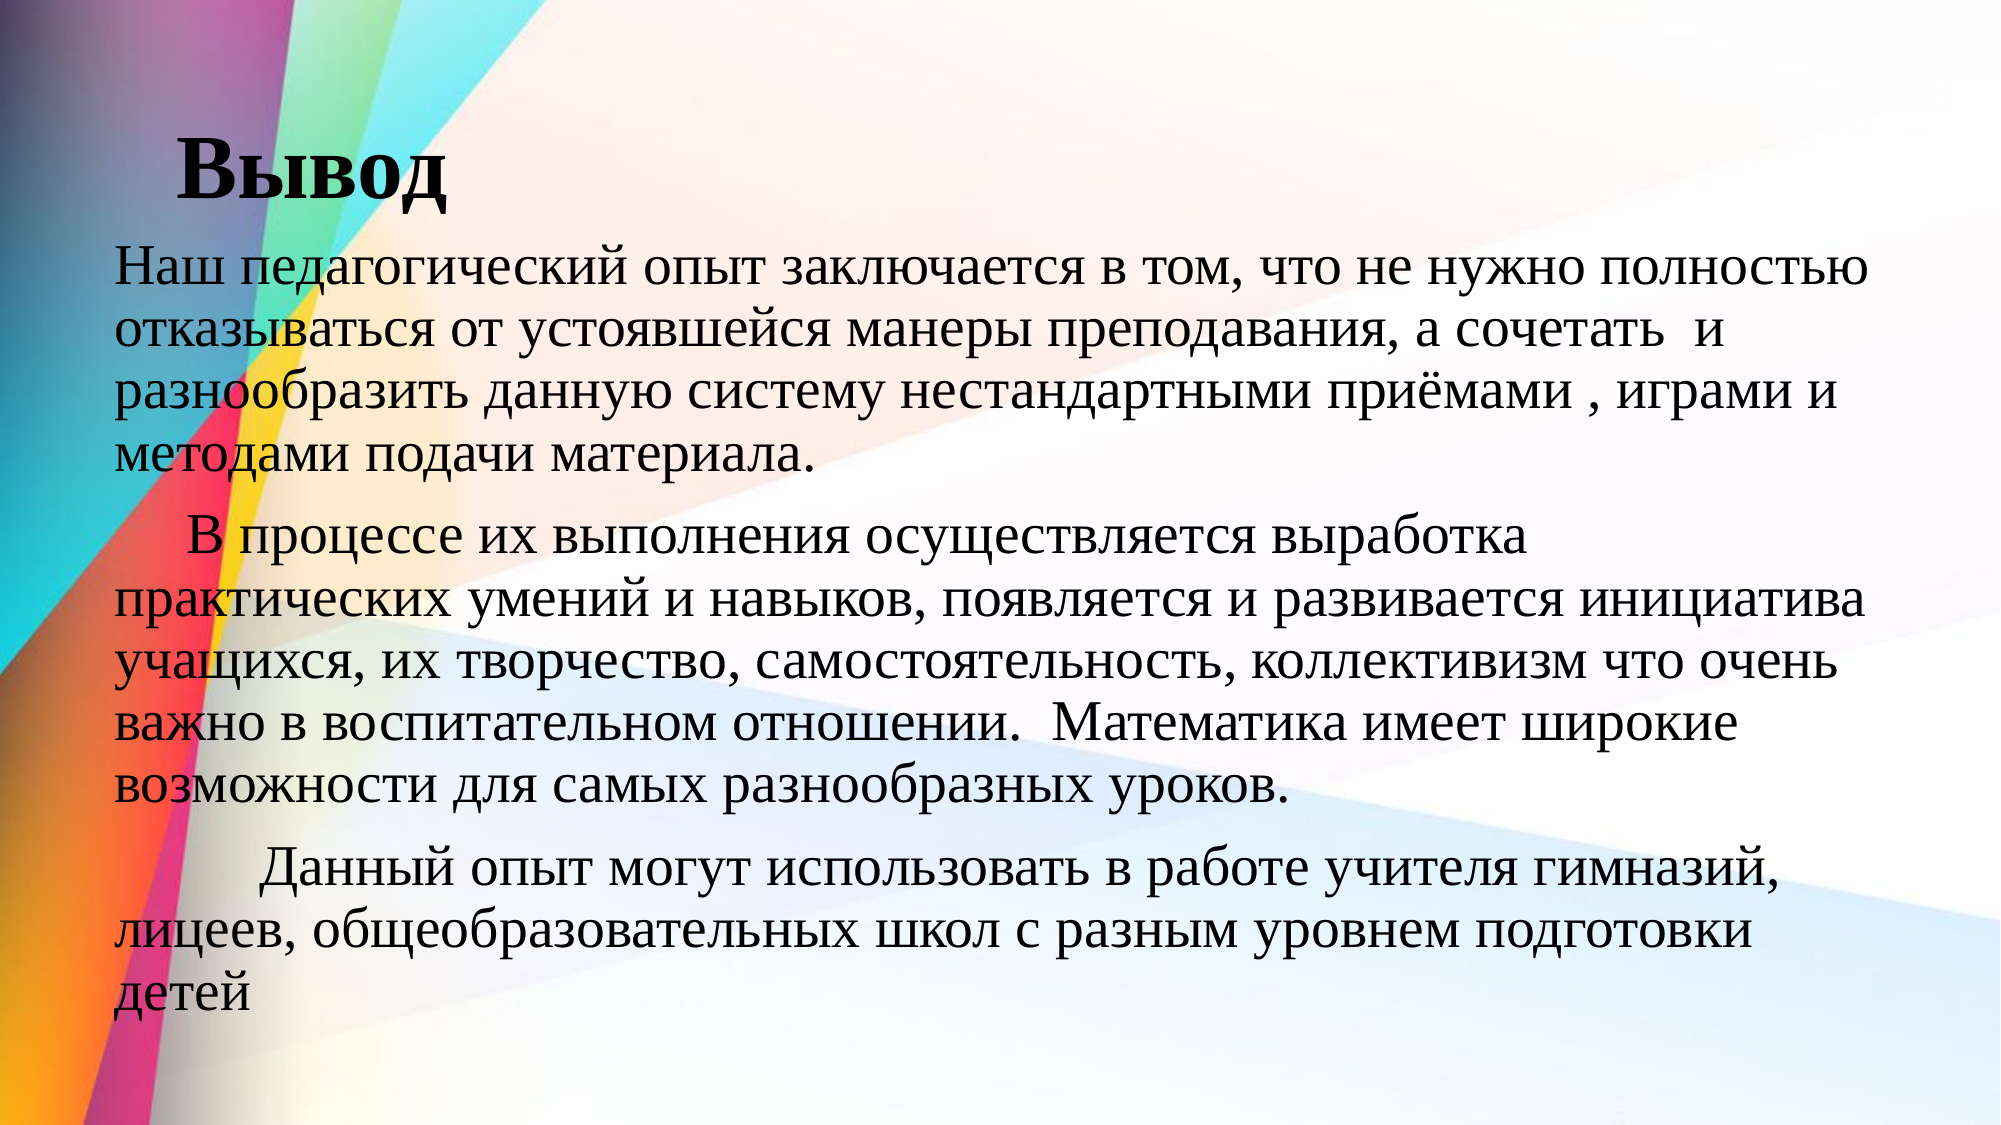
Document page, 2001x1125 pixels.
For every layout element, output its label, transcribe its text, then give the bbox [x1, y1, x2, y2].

picture [0, 0, 2001, 1125]
list Наш педагогический опыт заключается в том, что не нужно полностью отказываться от устоявшейся манеры преподавания, а сочетать и разнообразить данную систему нестандартными приёмами , играми и методами подачи материала. В процессе их выполнения осуществляется выработка практических умений и навыков, появляется и развивается инициатива учащихся, их творчество, самостоятельность, коллективизм что очень важно в воспитательном отношении. Математика имеет широкие возможности для самых разнообразных уроков. Данный опыт могут использовать в работе учителя гимназий, лицеев, общеобразовательных школ с разным уровнем подготовки детей [99, 227, 1890, 1089]
title Вывод [137, 59, 1863, 227]
